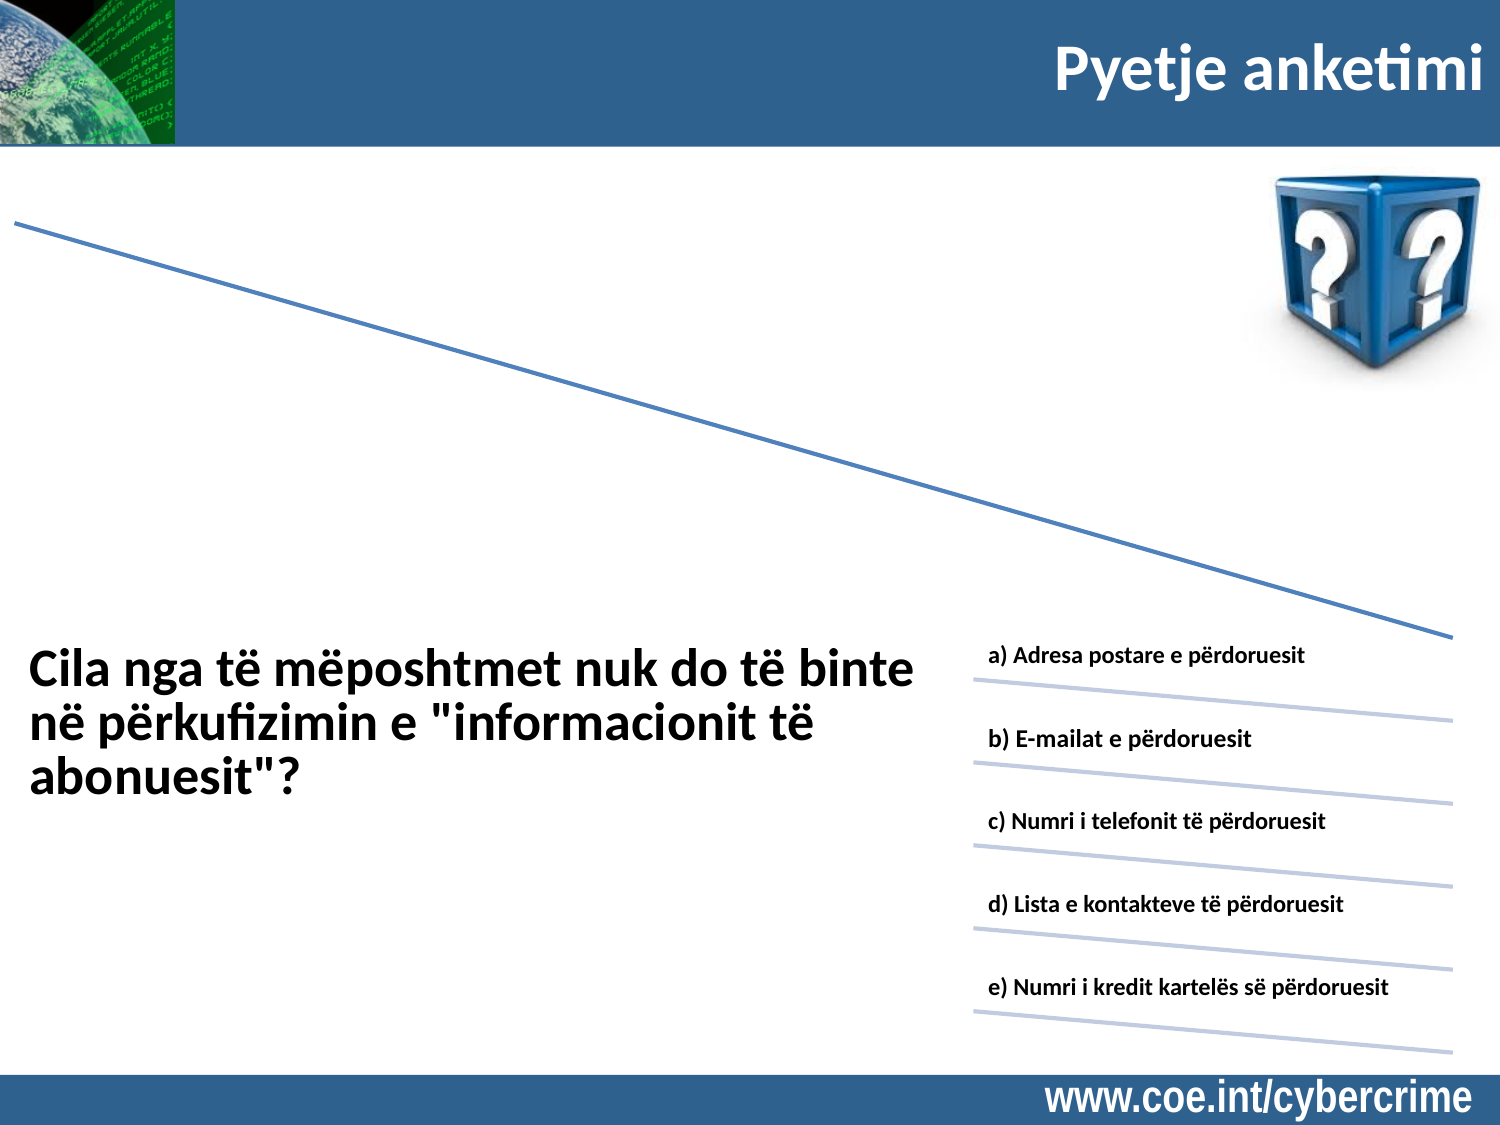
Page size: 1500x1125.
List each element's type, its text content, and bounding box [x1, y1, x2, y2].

text_box www.coe.int/cybercrime [1030, 1059, 1500, 1125]
text_box [0, 1073, 1030, 1125]
text_box Pyetje anketimi [177, 0, 1500, 149]
picture [1227, 115, 1500, 406]
picture [0, 0, 175, 144]
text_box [14, 222, 1454, 1053]
